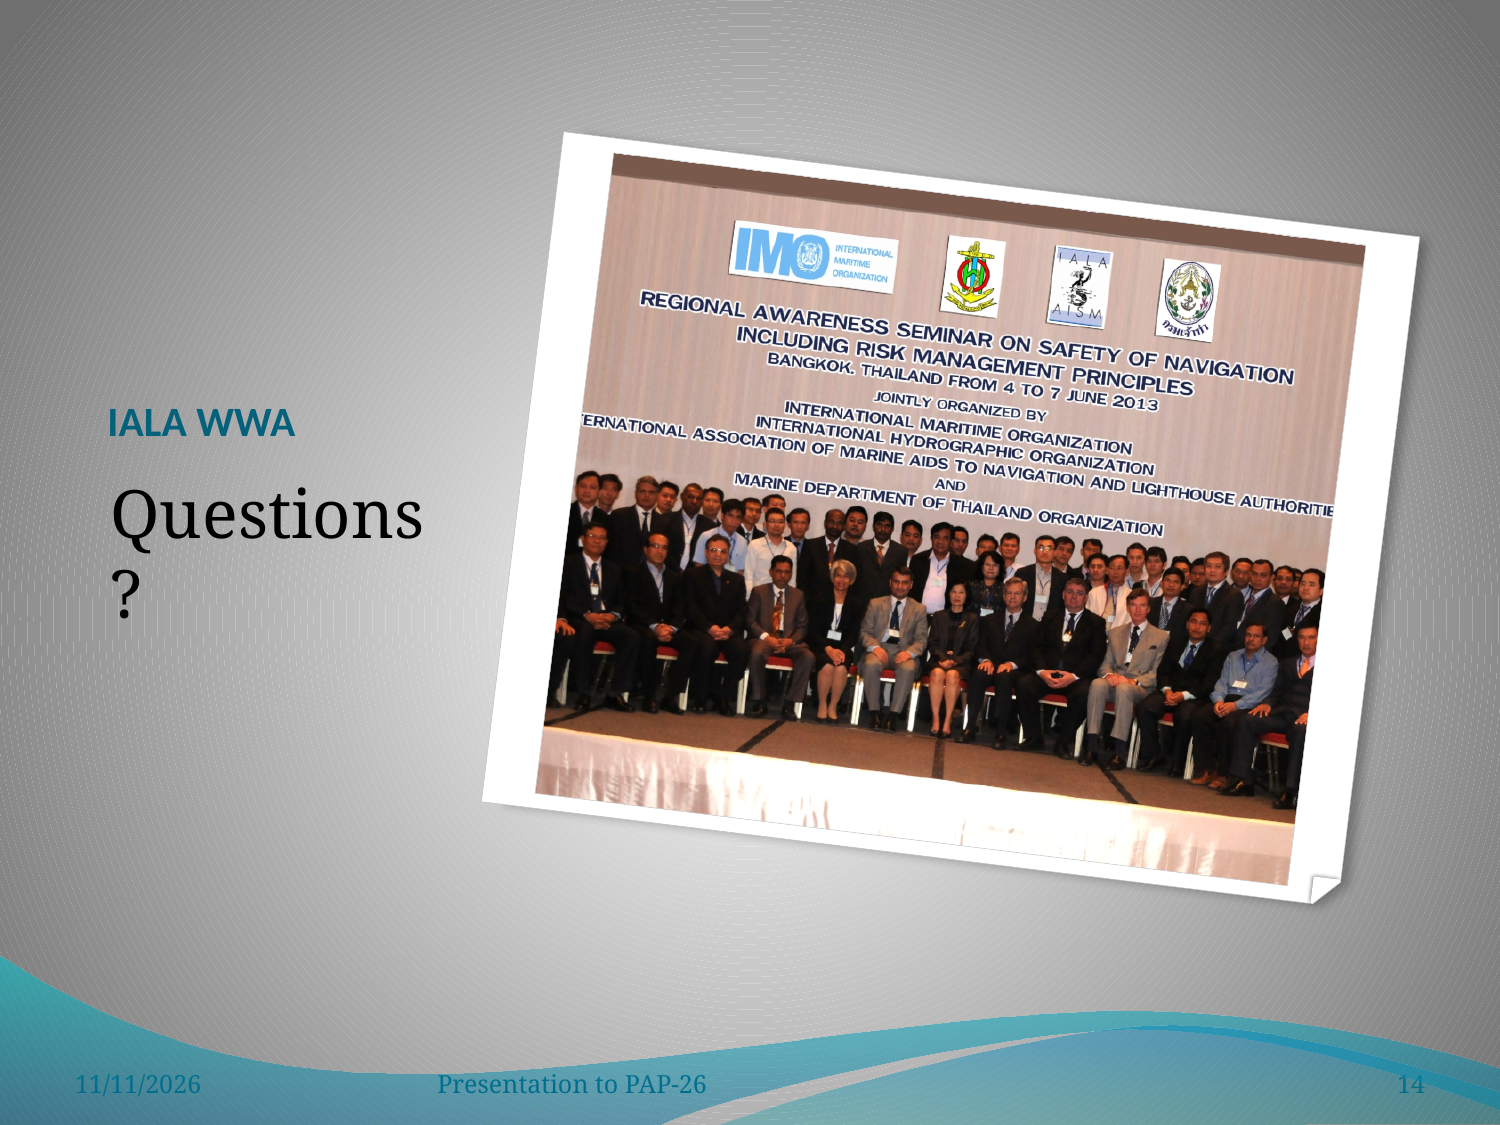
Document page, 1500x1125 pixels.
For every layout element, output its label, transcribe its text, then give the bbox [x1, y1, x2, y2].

picture [536, 552, 566, 796]
picture [1023, 852, 1291, 885]
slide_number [75, 1042, 425, 1103]
footer Presentation to PAP-26 [437, 1042, 988, 1103]
slide_number 14 [1325, 1042, 1425, 1103]
picture [1333, 242, 1365, 503]
title IALA WWA [99, 193, 463, 453]
picture [571, 154, 1330, 842]
list Questions? [99, 464, 463, 822]
